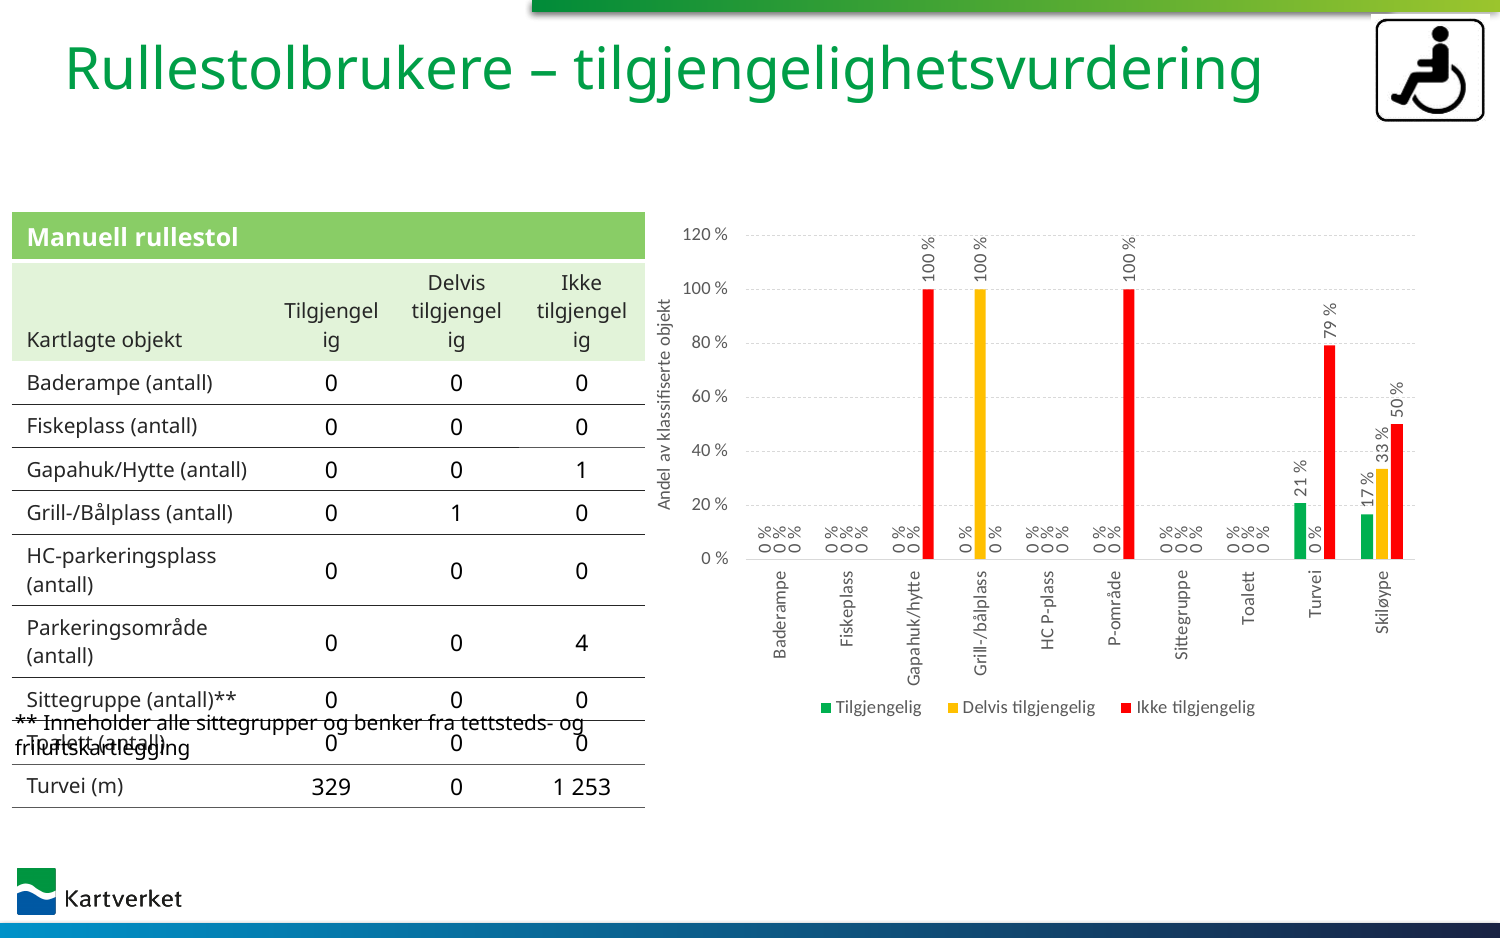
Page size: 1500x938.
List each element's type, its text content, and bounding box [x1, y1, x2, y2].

table_cell Gapahuk/Hytte (antall) [12, 448, 269, 490]
table_cell 0 [519, 535, 638, 605]
table_cell Delvis tilgjengelig [394, 263, 519, 361]
table_cell Turvei (m) [12, 768, 269, 807]
table_cell Grill-/Bålplass (antall) [12, 491, 269, 534]
table_header Manuell rullestol [12, 212, 645, 259]
table_cell 0 [519, 678, 638, 702]
table_cell 0 [269, 491, 394, 534]
picture [1371, 13, 1491, 127]
table_cell 0 [394, 768, 519, 807]
table_cell 0 [519, 405, 638, 447]
table_cell 0 [269, 606, 394, 677]
table_cell 0 [519, 361, 638, 404]
table_cell Kartlagte objekt [12, 263, 269, 361]
table_cell Ikke tilgjengelig [519, 263, 638, 361]
table_cell 4 [519, 606, 638, 677]
table_cell 0 [394, 535, 519, 605]
table_cell Sittegruppe (antall)** [12, 678, 269, 702]
picture [643, 218, 1426, 728]
table_cell 1 [394, 491, 519, 534]
table_cell 1 253 [519, 768, 645, 807]
table_cell 0 [394, 405, 519, 447]
table_cell 0 [269, 678, 394, 702]
table_cell 0 [394, 361, 519, 404]
table_cell Baderampe (antall) [12, 361, 269, 404]
table_cell 0 [394, 678, 519, 702]
table_cell 1 [519, 448, 638, 490]
table_cell 0 [519, 491, 638, 534]
table_cell 329 [269, 768, 394, 807]
table_cell 0 [269, 535, 394, 605]
table_cell Tilgjengelig [269, 263, 394, 361]
text_box ** Inneholder alle sittegrupper og benker fra tettsteds- og friluftskartlegging [0, 702, 745, 768]
table_cell Fiskeplass (antall) [12, 405, 269, 447]
table_cell 0 [394, 448, 519, 490]
text_box Rullestolbrukere – tilgjengelighetsvurdering [49, 12, 1372, 109]
table_cell 0 [269, 361, 394, 404]
table_cell 0 [269, 405, 394, 447]
table_cell 0 [394, 606, 519, 677]
table_cell Parkeringsområde (antall) [12, 606, 269, 677]
table_cell 0 [269, 448, 394, 490]
table_cell HC-parkeringsplass (antall) [12, 535, 269, 605]
